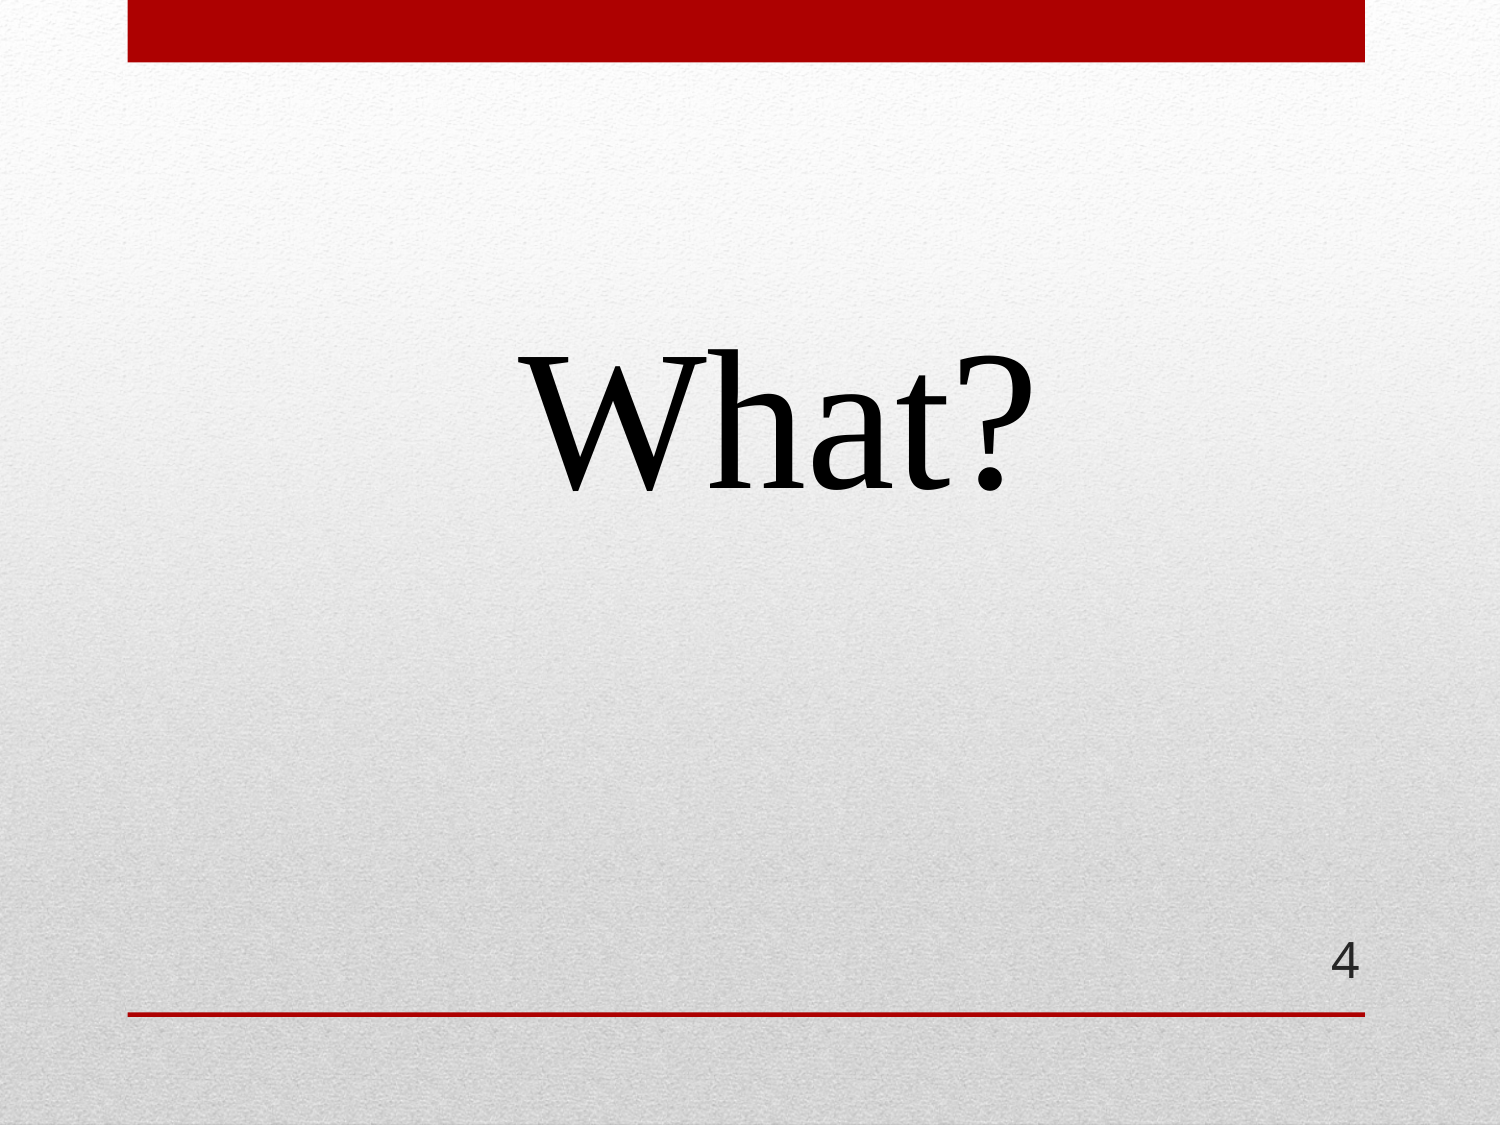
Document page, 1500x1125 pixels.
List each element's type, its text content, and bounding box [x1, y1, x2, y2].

slide_number 4 [1250, 933, 1375, 993]
text_box What? [222, 281, 1336, 536]
